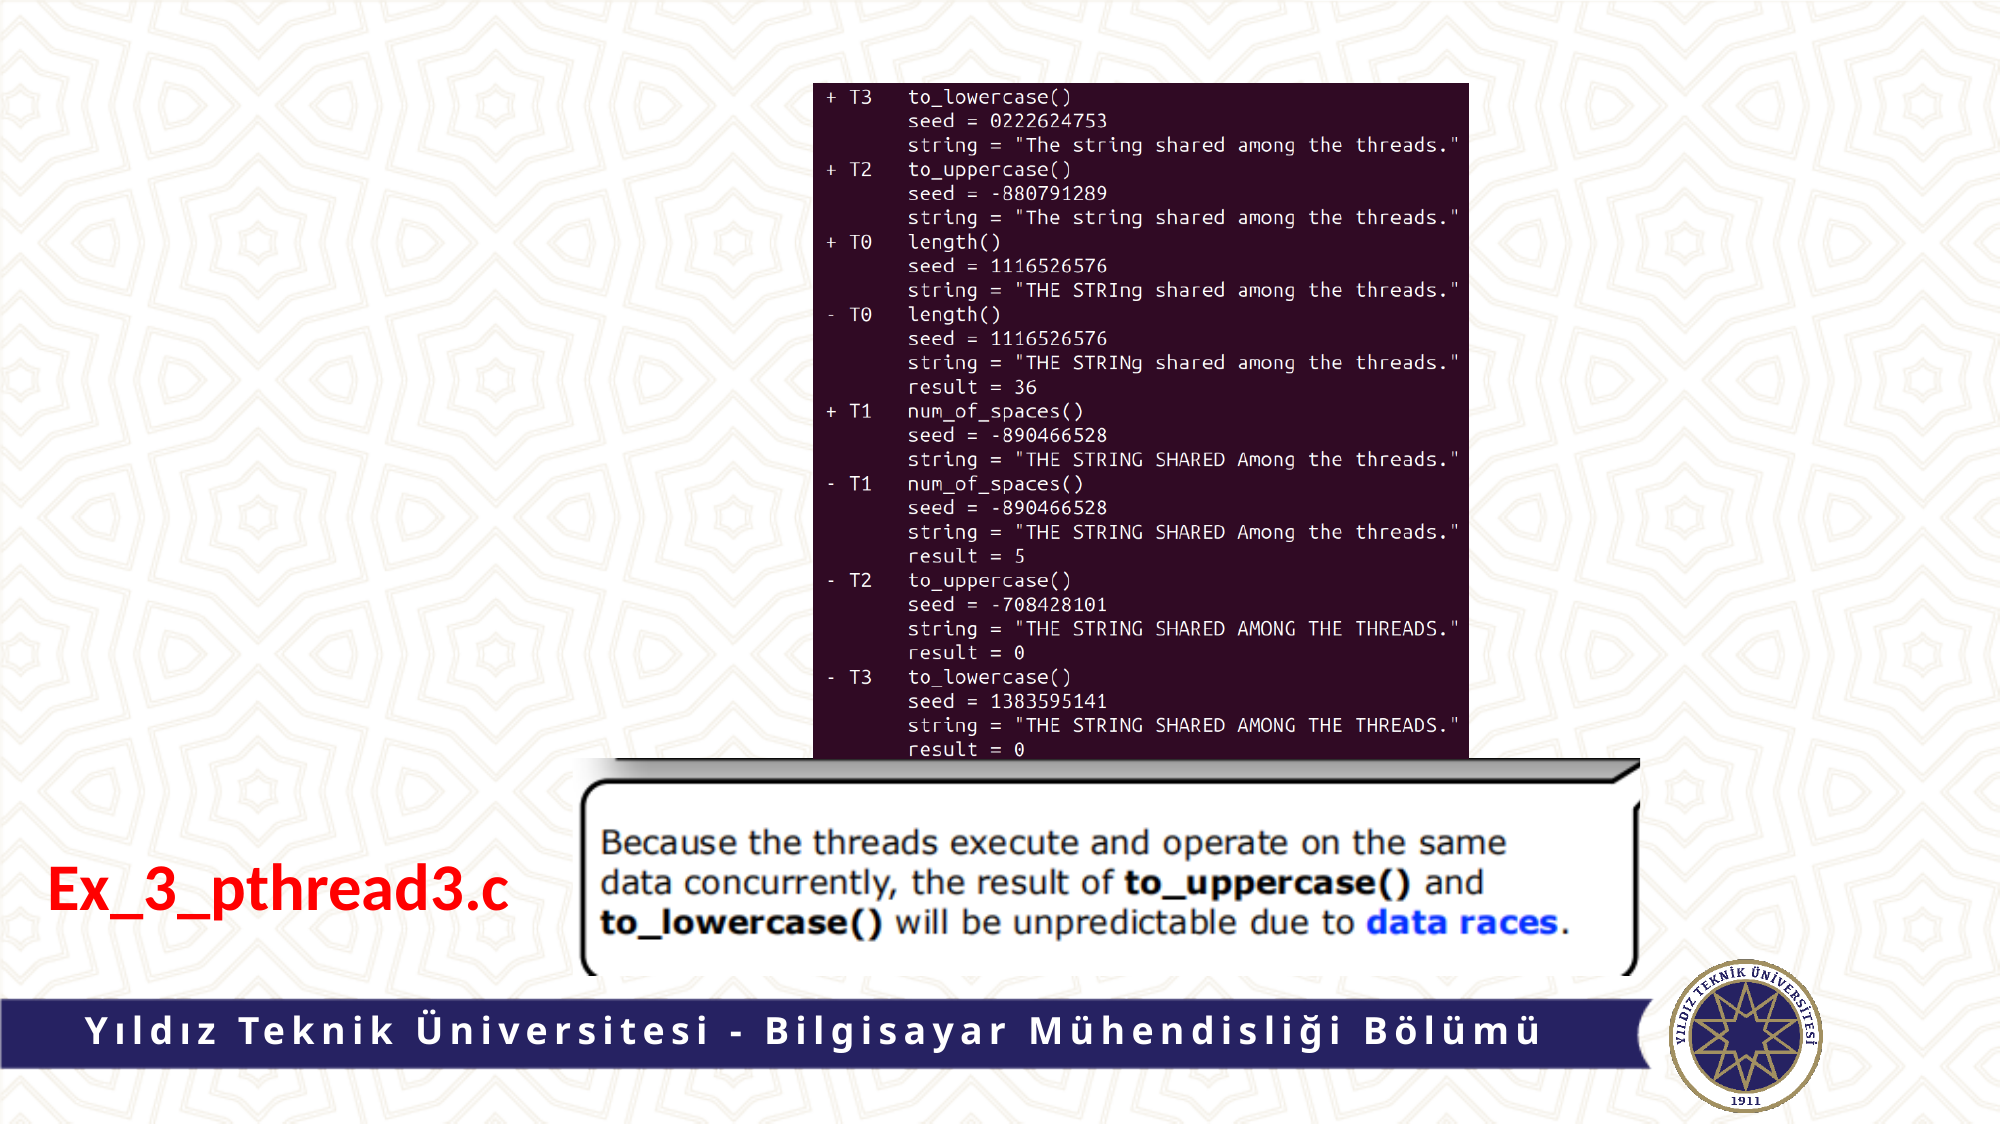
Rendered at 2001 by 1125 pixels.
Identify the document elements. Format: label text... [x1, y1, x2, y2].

picture [0, 0, 2000, 1125]
text_box Ex_3_pthread3.c [32, 836, 530, 943]
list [572, 758, 1640, 976]
footer Yıldız Teknik Üniversitesi - Bilgisayar Mühendisliği Bölümü [0, 997, 1628, 1069]
